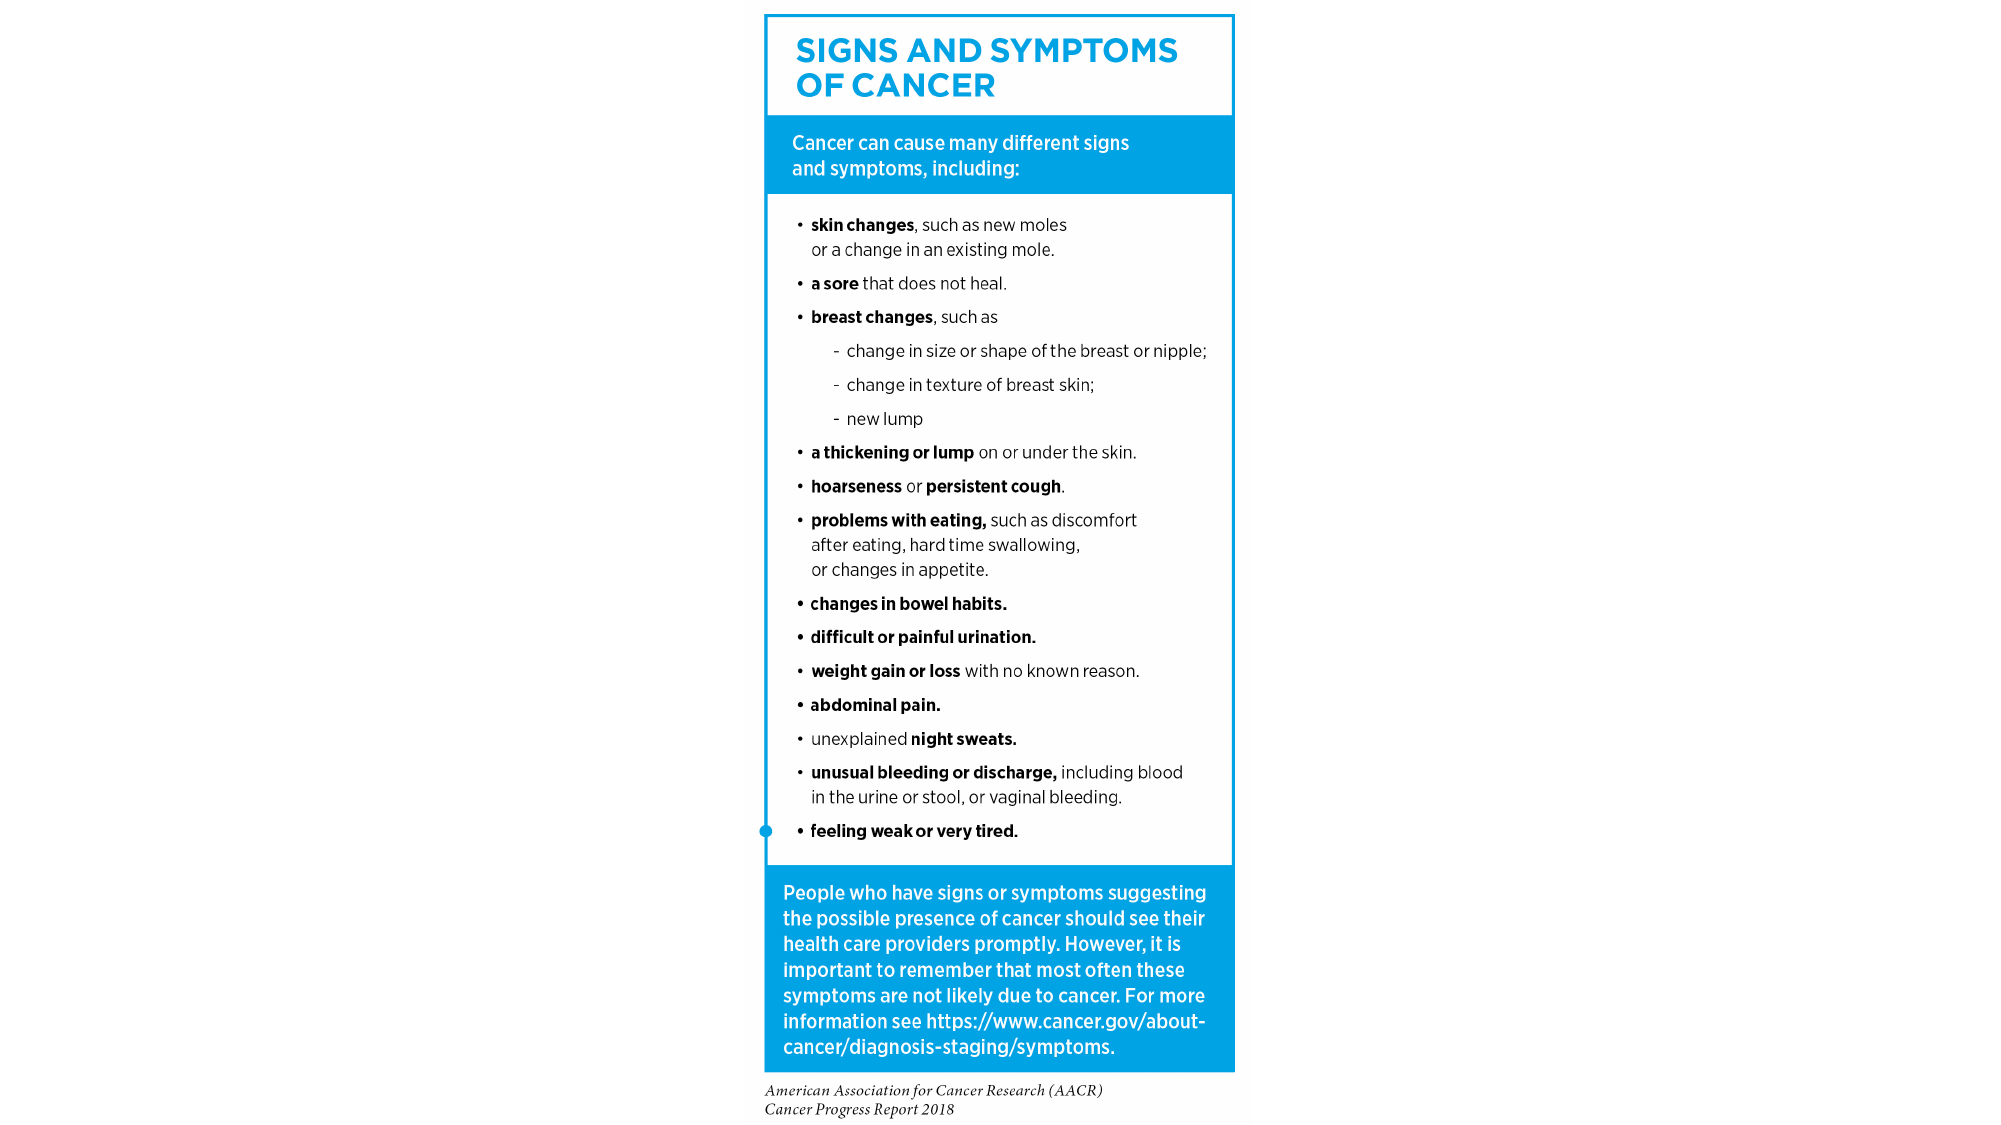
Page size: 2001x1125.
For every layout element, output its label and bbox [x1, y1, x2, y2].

picture [745, 0, 1251, 1125]
